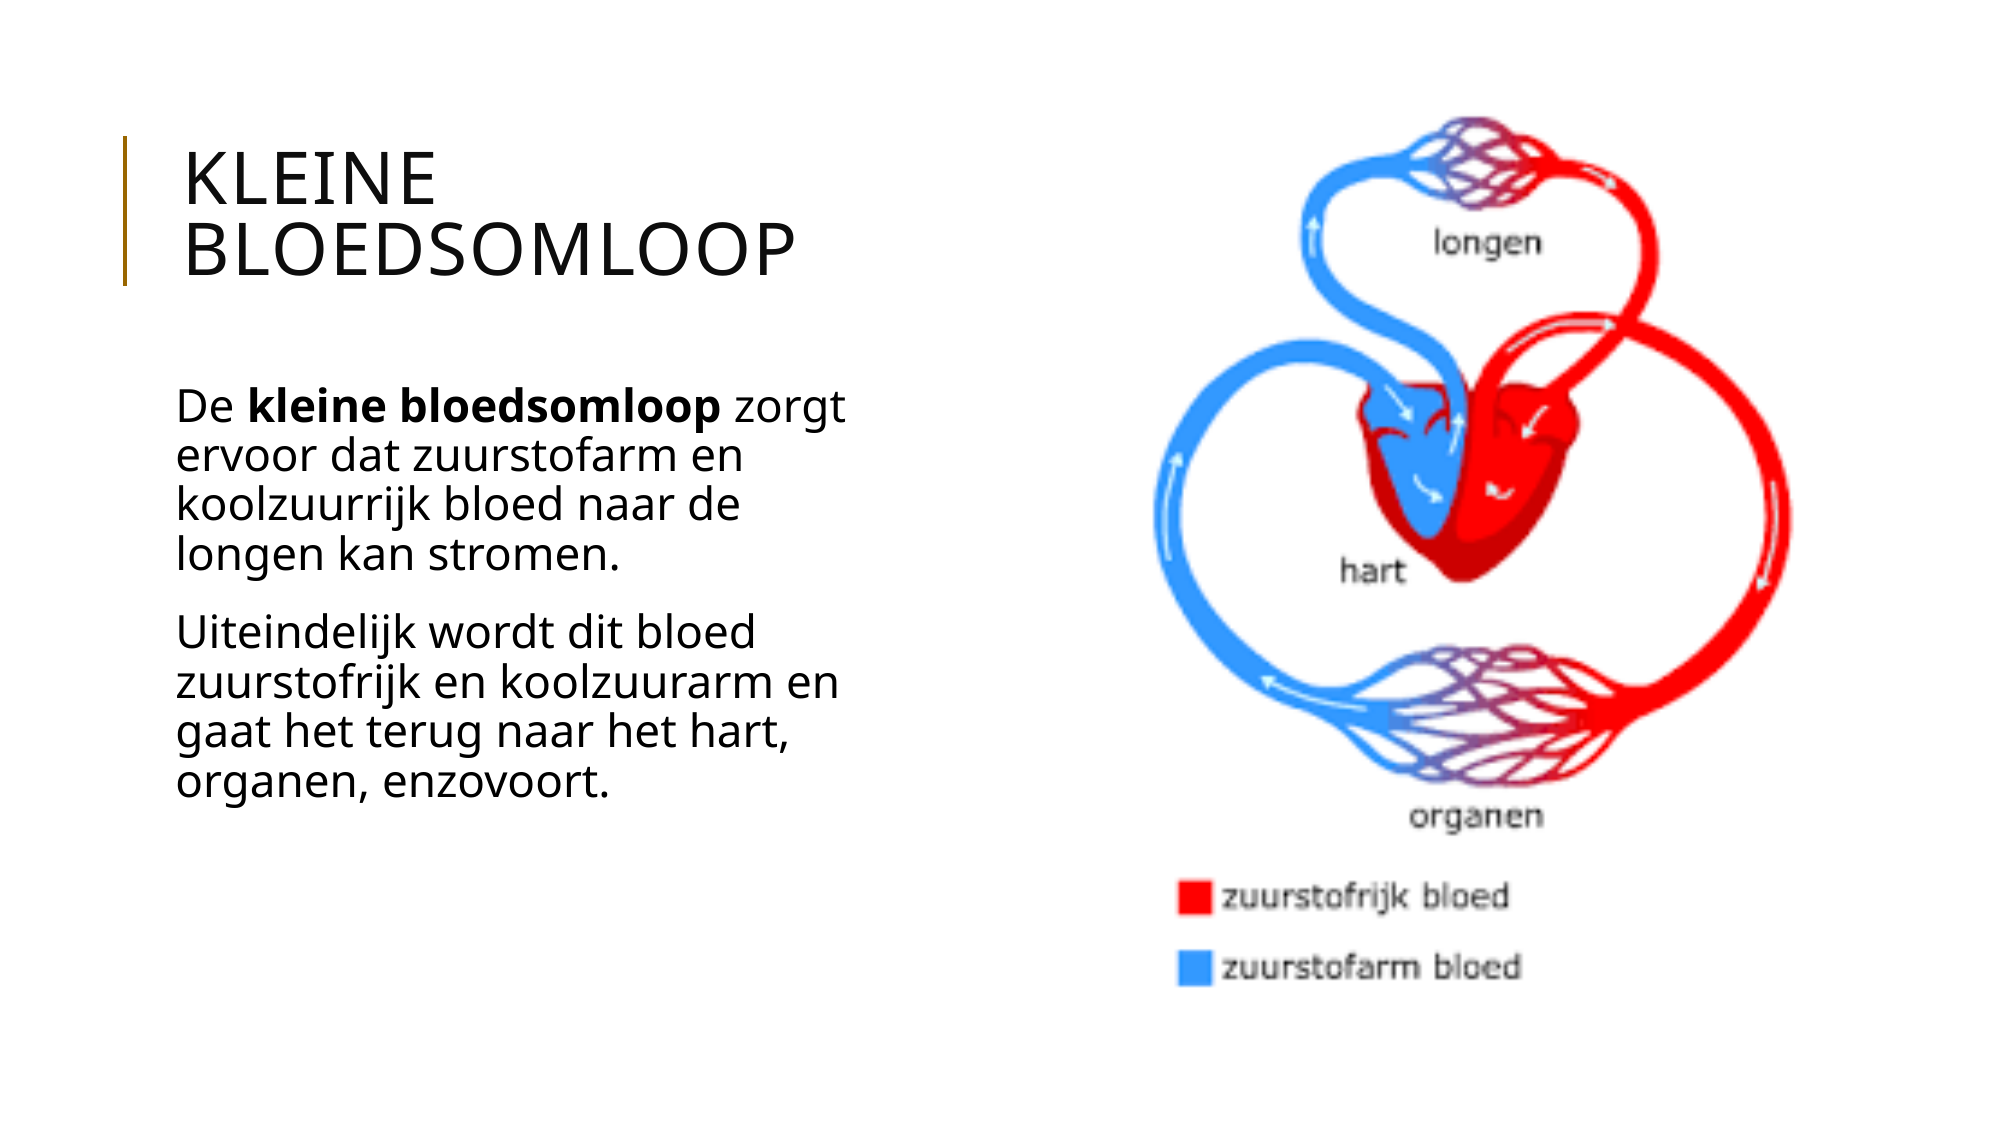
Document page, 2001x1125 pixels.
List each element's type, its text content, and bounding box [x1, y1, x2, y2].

picture [1090, 104, 1805, 1021]
list De kleine bloedsomloop zorgt ervoor dat zuurstofarm en koolzuurrijk bloed naar de longen kan stromen. Uiteindelijk wordt dit bloed zuurstofrijk en koolzuurarm en gaat het terug naar het hart, organen, enzovoort. [168, 375, 895, 1020]
title Kleine bloedsomloop [168, 96, 895, 342]
